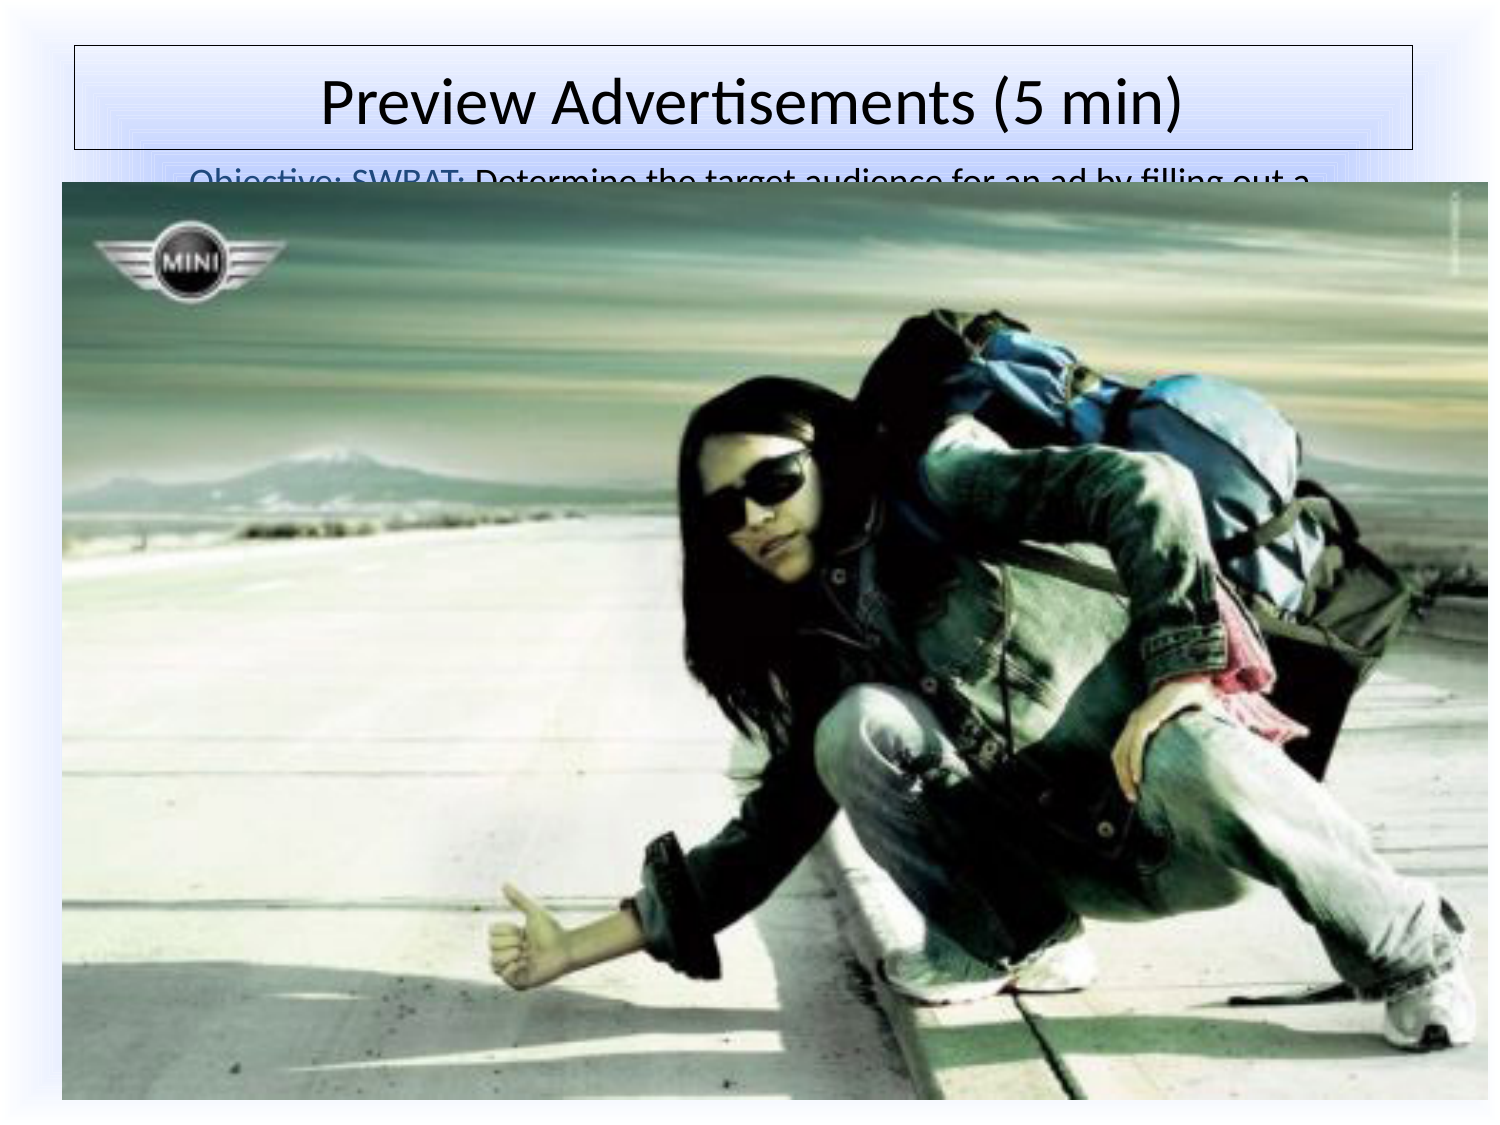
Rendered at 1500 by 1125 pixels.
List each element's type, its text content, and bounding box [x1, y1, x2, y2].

picture [62, 181, 1488, 1101]
text_box Objective: SWBAT: Determine the target audience for an ad by filling out a worksheet [70, 149, 1413, 180]
text_box Preview Advertisements (5 min) [74, 45, 1413, 149]
